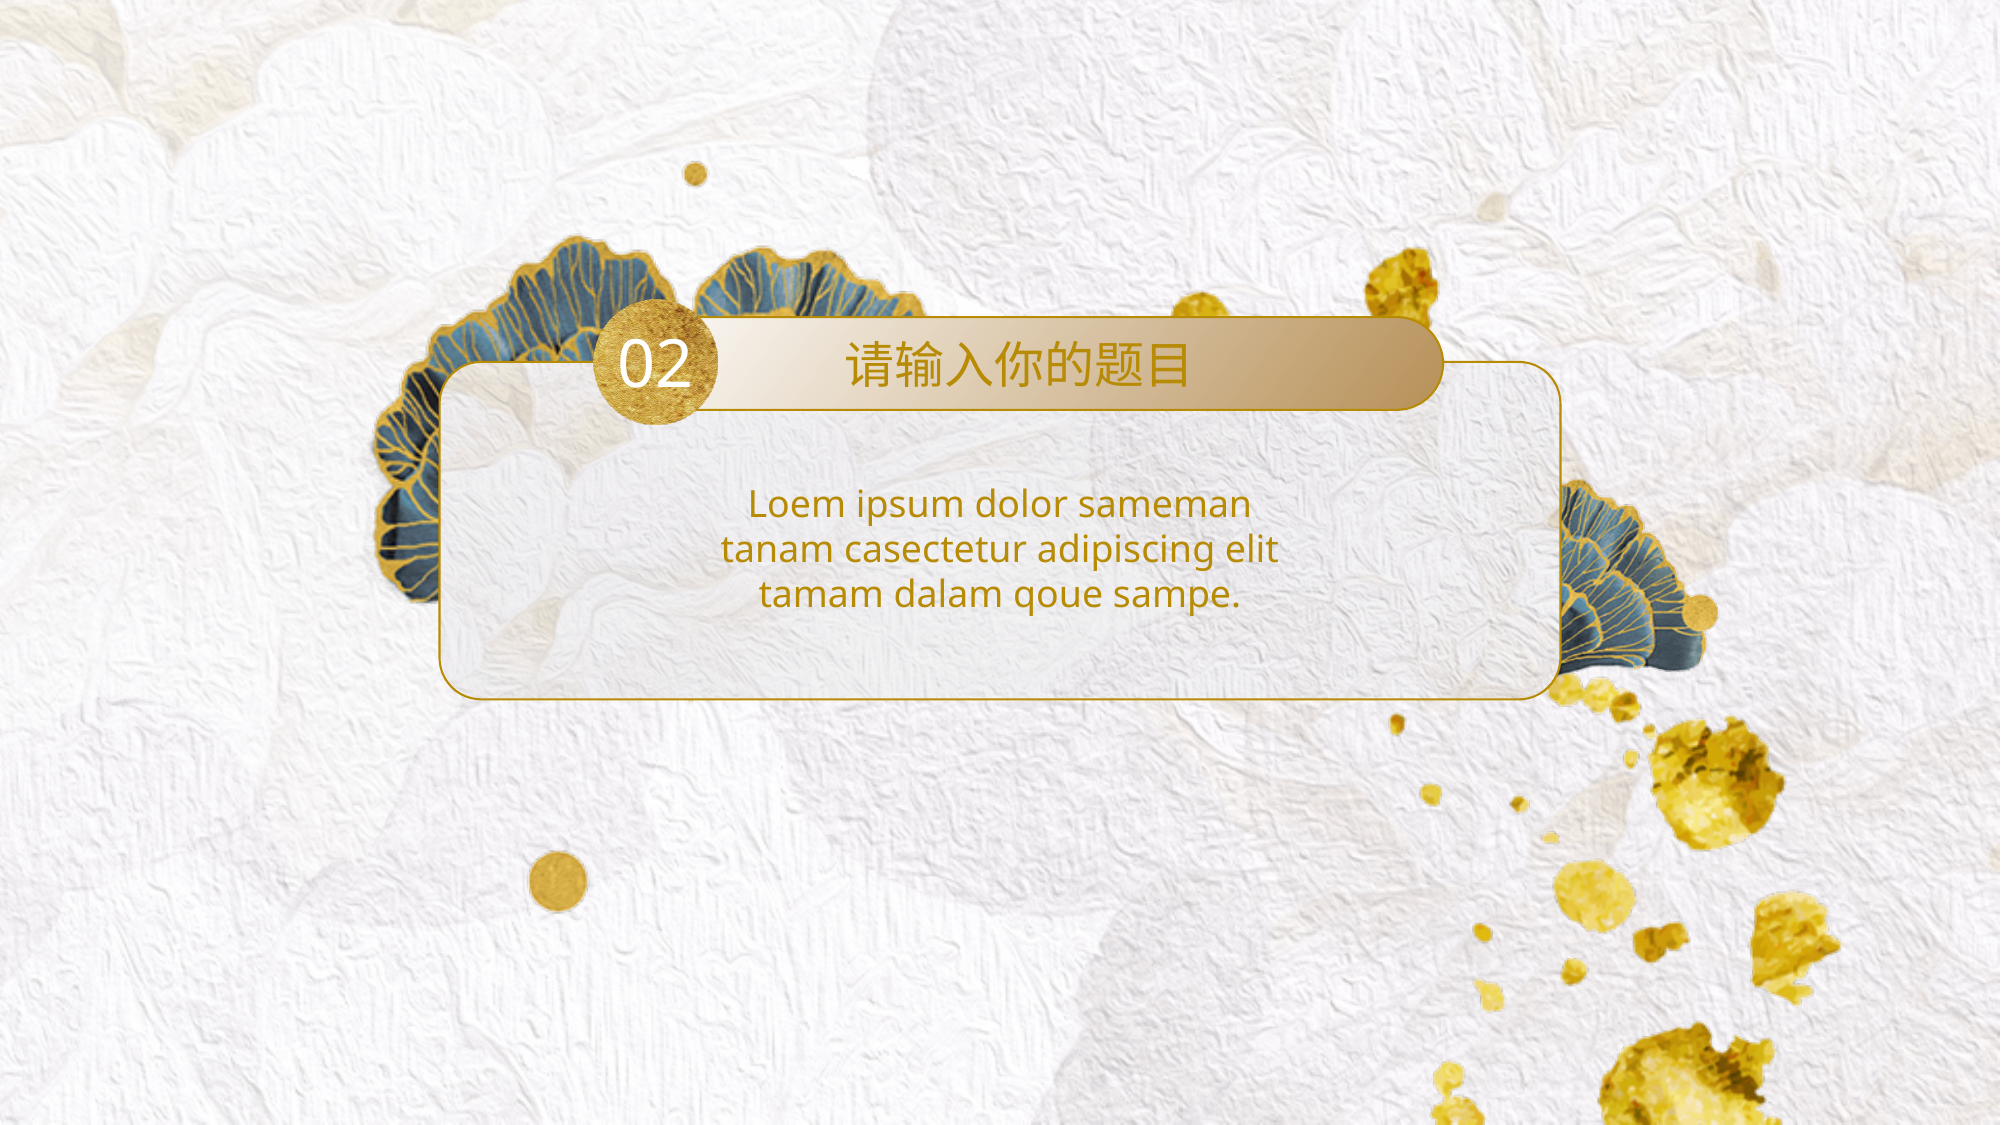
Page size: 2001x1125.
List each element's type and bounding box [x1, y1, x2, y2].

text_box [593, 299, 1444, 425]
picture [0, 0, 2000, 1125]
text_box [439, 361, 1561, 700]
